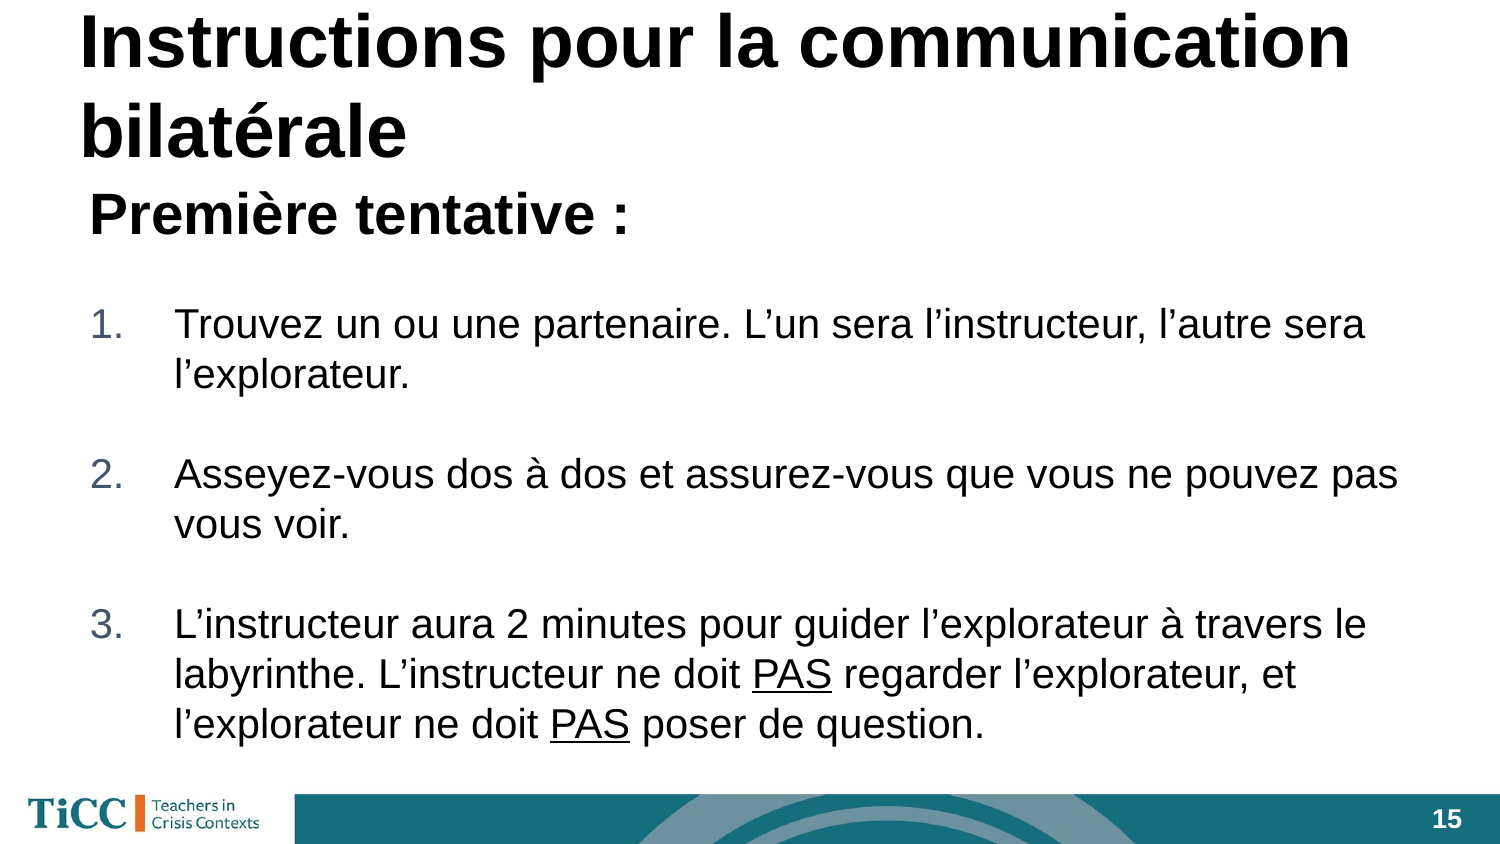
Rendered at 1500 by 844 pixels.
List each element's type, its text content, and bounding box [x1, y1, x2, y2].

title Instructions pour la communication bilatérale [64, 0, 1490, 188]
picture [0, 0, 1500, 844]
slide_number ‹#› [1387, 785, 1478, 844]
list Première tentative : Trouvez un ou une partenaire. L’un sera l’instructeur, l’autre sera l’explorateur. Asseyez-vous dos à dos et assurez-vous que vous ne pouvez pas vous voir. L’instructeur aura 2 minutes pour guider l’explorateur à travers le labyrinthe. L’instructeur ne doit PAS regarder l’explorateur, et l’explorateur ne doit PAS poser de question. [74, 161, 1425, 730]
